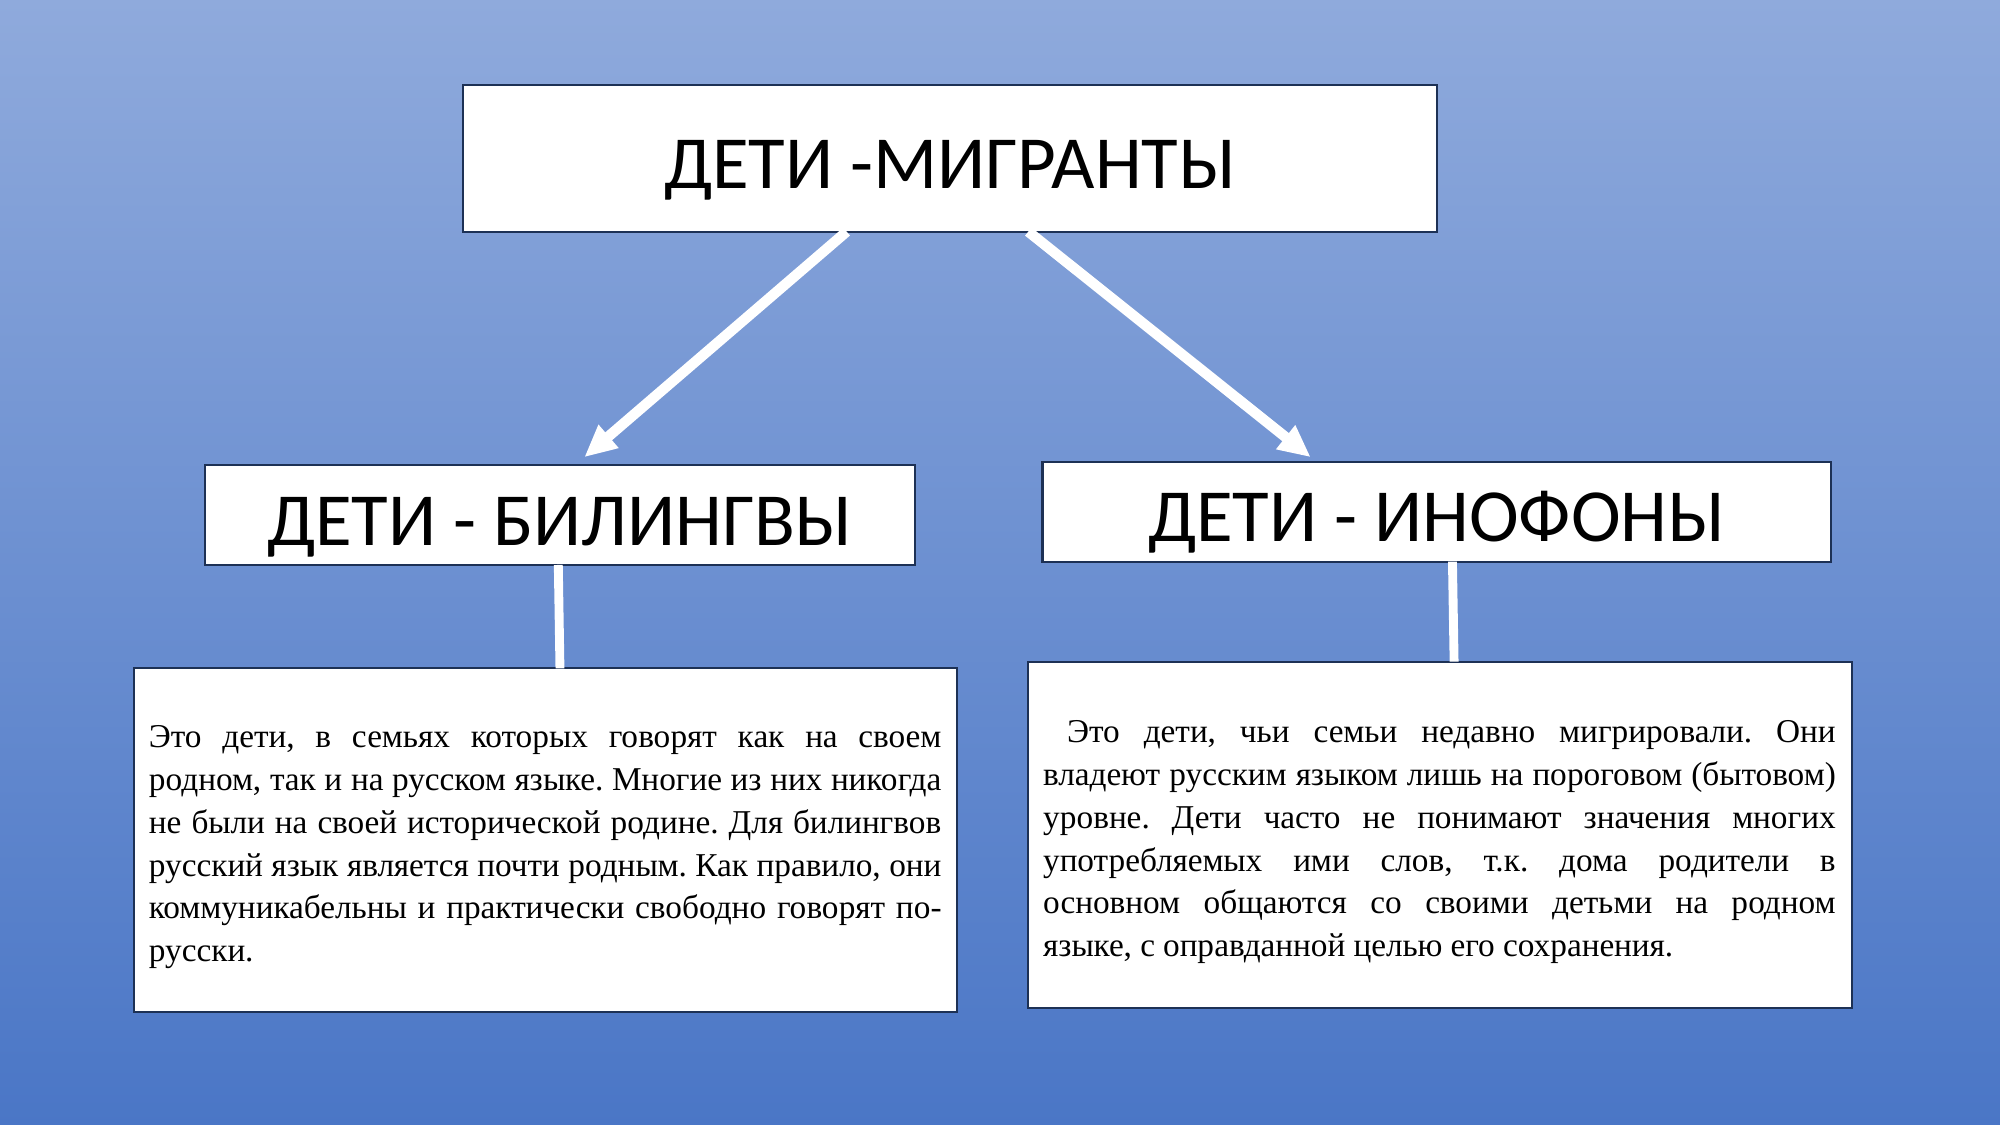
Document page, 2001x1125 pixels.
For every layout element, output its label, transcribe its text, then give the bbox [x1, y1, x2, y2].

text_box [1028, 231, 1310, 457]
text_box ДЕТИ - ИНОФОНЫ [1041, 461, 1832, 563]
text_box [584, 231, 847, 457]
text_box Это дети, чьи семьи недавно мигрировали. Они владеют русским языком лишь на пороговом (бытовом) уровне. Дети часто не понимают значения многих употребляемых ими слов, т.к. дома родители в основном общаются со своими детьми на родном языке, с оправданной целью его сохранения. [1027, 661, 1853, 1009]
text_box ДЕТИ - БИЛИНГВЫ [204, 464, 916, 566]
text_box Это дети, в семьях которых говорят как на своем родном, так и на русском языке. Многие из них никогда не были на своей исторической родине. Для билингвов русский язык является почти родным. Как правило, они коммуникабельны и практически свободно говорят по-русски. [133, 667, 958, 1013]
text_box ДЕТИ -МИГРАНТЫ [462, 84, 1438, 233]
